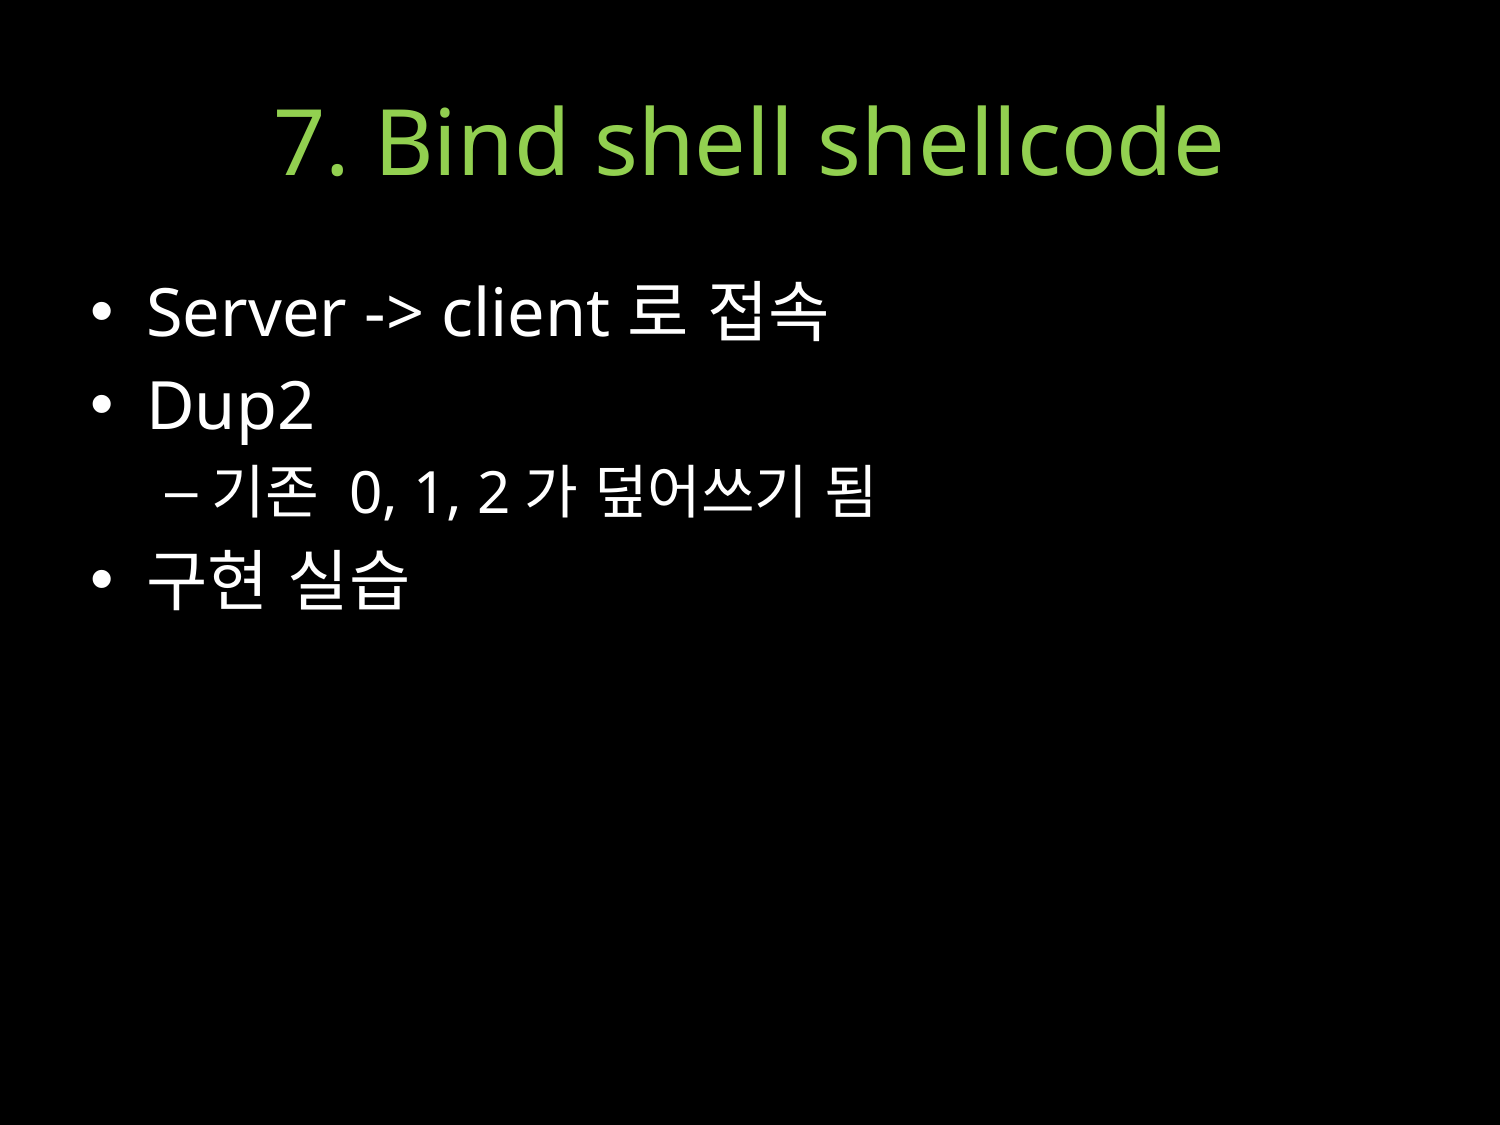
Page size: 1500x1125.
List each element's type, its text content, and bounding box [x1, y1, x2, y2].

list Server -> client로 접속 Dup2 기존 0, 1, 2가 덮어쓰기 됨 구현 실습 [75, 262, 1425, 1005]
title 7. Bind shell shellcode [75, 45, 1425, 233]
